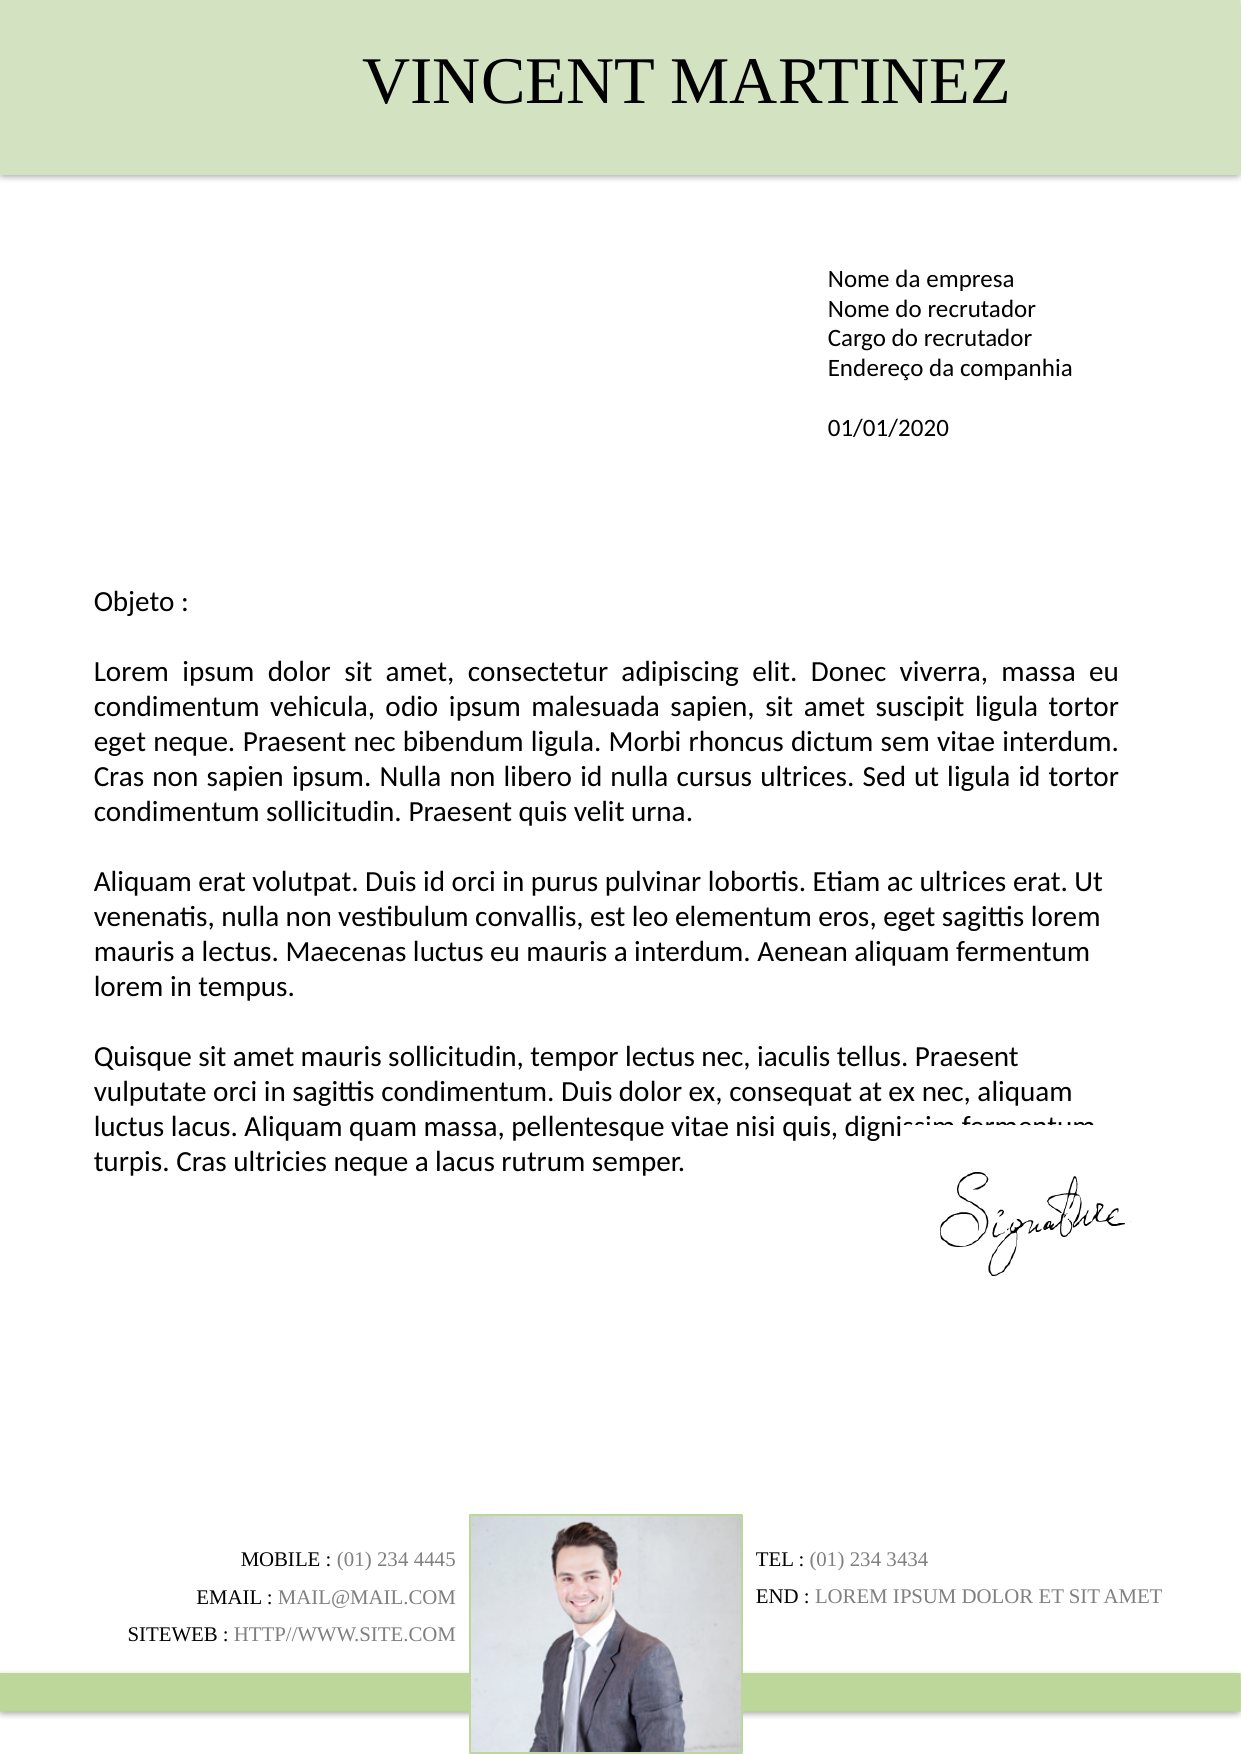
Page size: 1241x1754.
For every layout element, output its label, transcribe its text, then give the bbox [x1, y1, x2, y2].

text_box [745, 1672, 1241, 1712]
text_box TEL : (01) 234 3434 END : LOREM IPSUM DOLOR ET SIT AMET [745, 1538, 1241, 1616]
text_box [0, 0, 1241, 176]
text_box [0, 1672, 465, 1712]
picture [902, 1125, 1162, 1299]
text_box VINCENT MARTINEZ [347, 29, 1027, 124]
text_box Objeto : Lorem ipsum dolor sit amet, consectetur adipiscing elit. Donec viverra, massa eu condimentum vehicula, odio ipsum malesuada sapien, sit amet suscipit ligula tortor eget neque. Praesent nec bibendum ligula. Morbi rhoncus dictum sem vitae interdum. Cras non sapien ipsum. Nulla non libero id nulla cursus ultrices. Sed ut ligula id tortor condimentum sollicitudin. Praesent quis velit urna. Aliquam erat volutpat. Duis id orci in purus pulvinar lobortis. Etiam ac ultrices erat. Ut venenatis, nulla non vestibulum convallis, est leo elementum eros, eget sagittis lorem mauris a lectus. Maecenas luctus eu mauris a interdum. Aenean aliquam fermentum lorem in tempus. Quisque sit amet mauris sollicitudin, tempor lectus nec, iaculis tellus. Praesent vulputate orci in sagittis condimentum. Duis dolor ex, consequat at ex nec, aliquam luctus lacus. Aliquam quam massa, pellentesque vitae nisi quis, dignissim fermentum turpis. Cras ultricies neque a lacus rutrum semper. [78, 575, 1135, 1254]
text_box Nome da empresa Nome do recrutador Cargo do recrutador Endereço da companhia 01/01/2020 [813, 254, 1201, 450]
picture [470, 1515, 742, 1753]
text_box MOBILE : (01) 234 4445 EMAIL : MAIL@MAIL.COM SITEWEB : HTTP//WWW.SITE.COM [0, 1538, 465, 1654]
